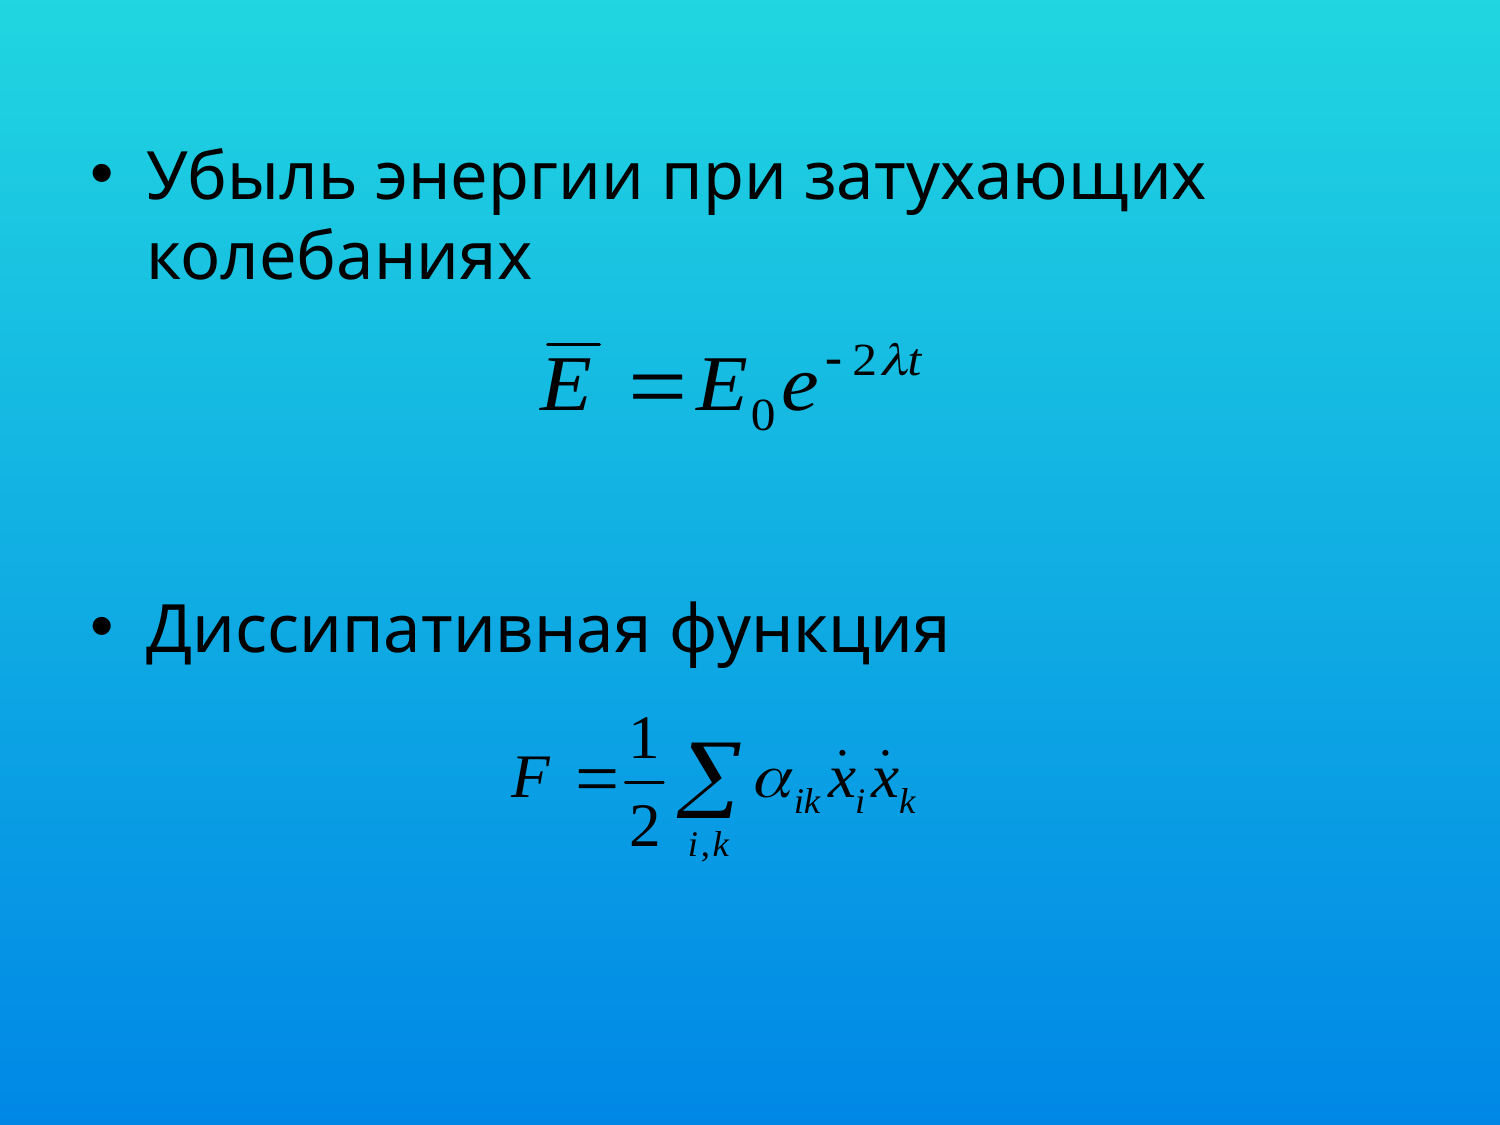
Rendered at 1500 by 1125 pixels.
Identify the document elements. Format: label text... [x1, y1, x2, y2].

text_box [524, 324, 942, 451]
list Убыль энергии при затухающих колебаниях Диссипативная функция [75, 125, 1425, 1005]
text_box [499, 699, 938, 876]
